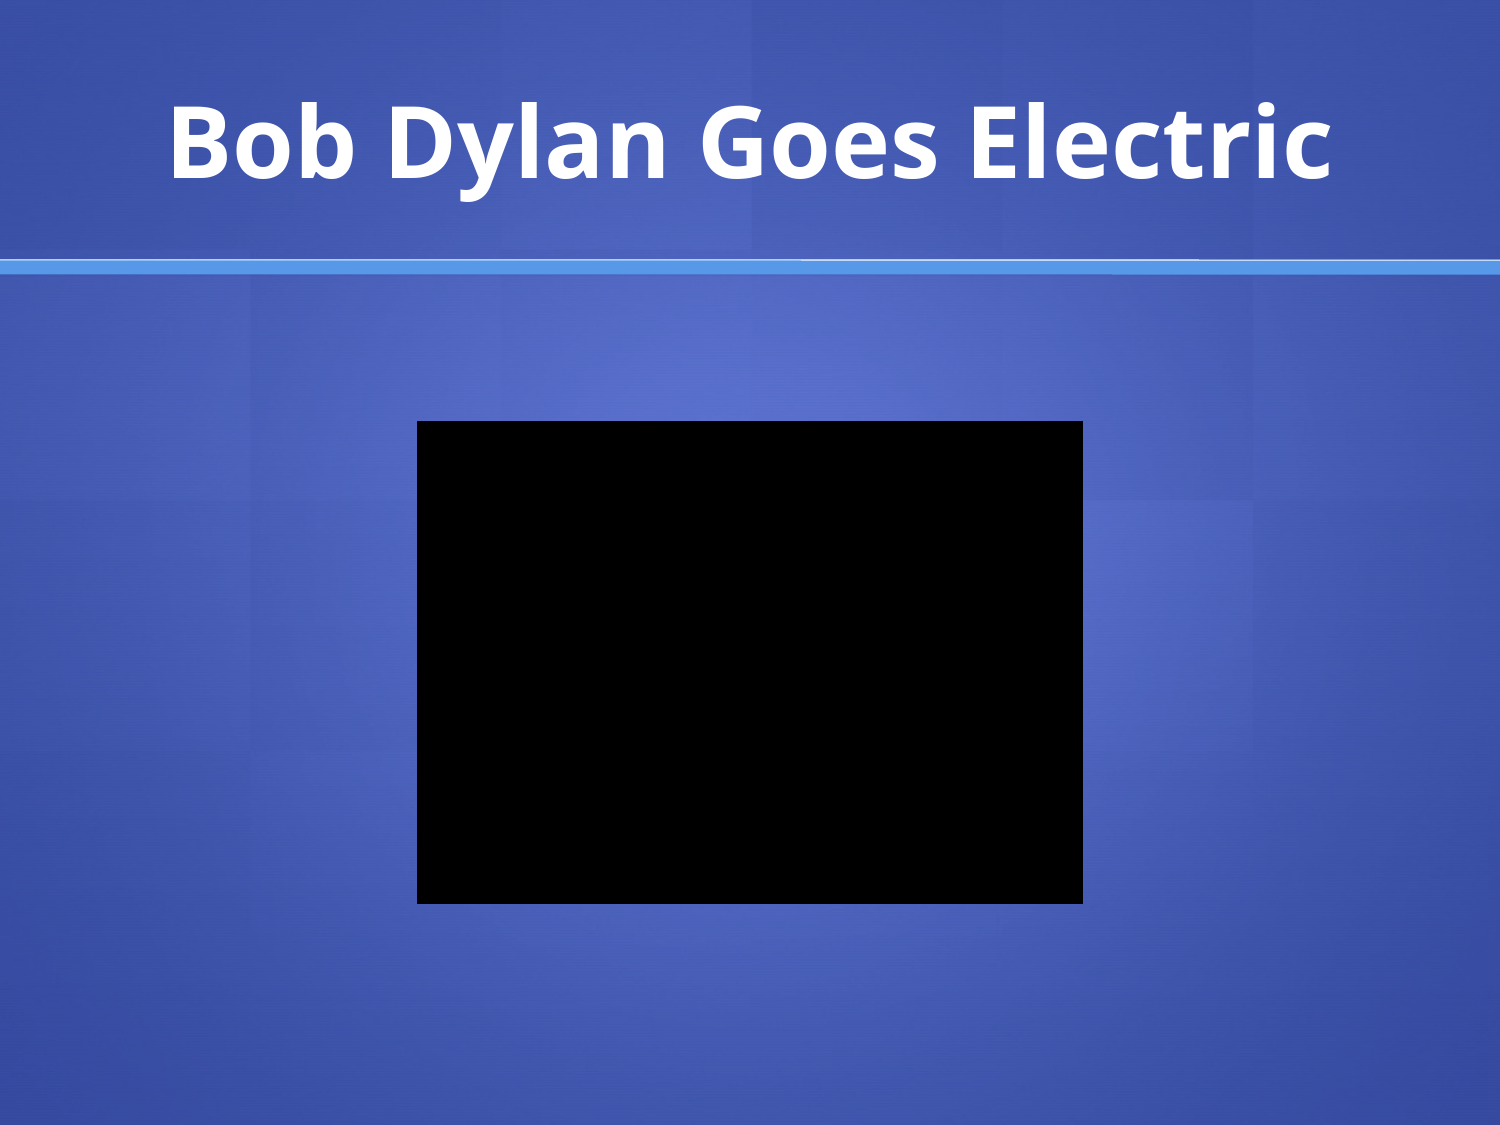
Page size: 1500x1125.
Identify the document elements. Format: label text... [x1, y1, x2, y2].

title Bob Dylan Goes Electric [75, 45, 1425, 233]
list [415, 419, 1085, 906]
